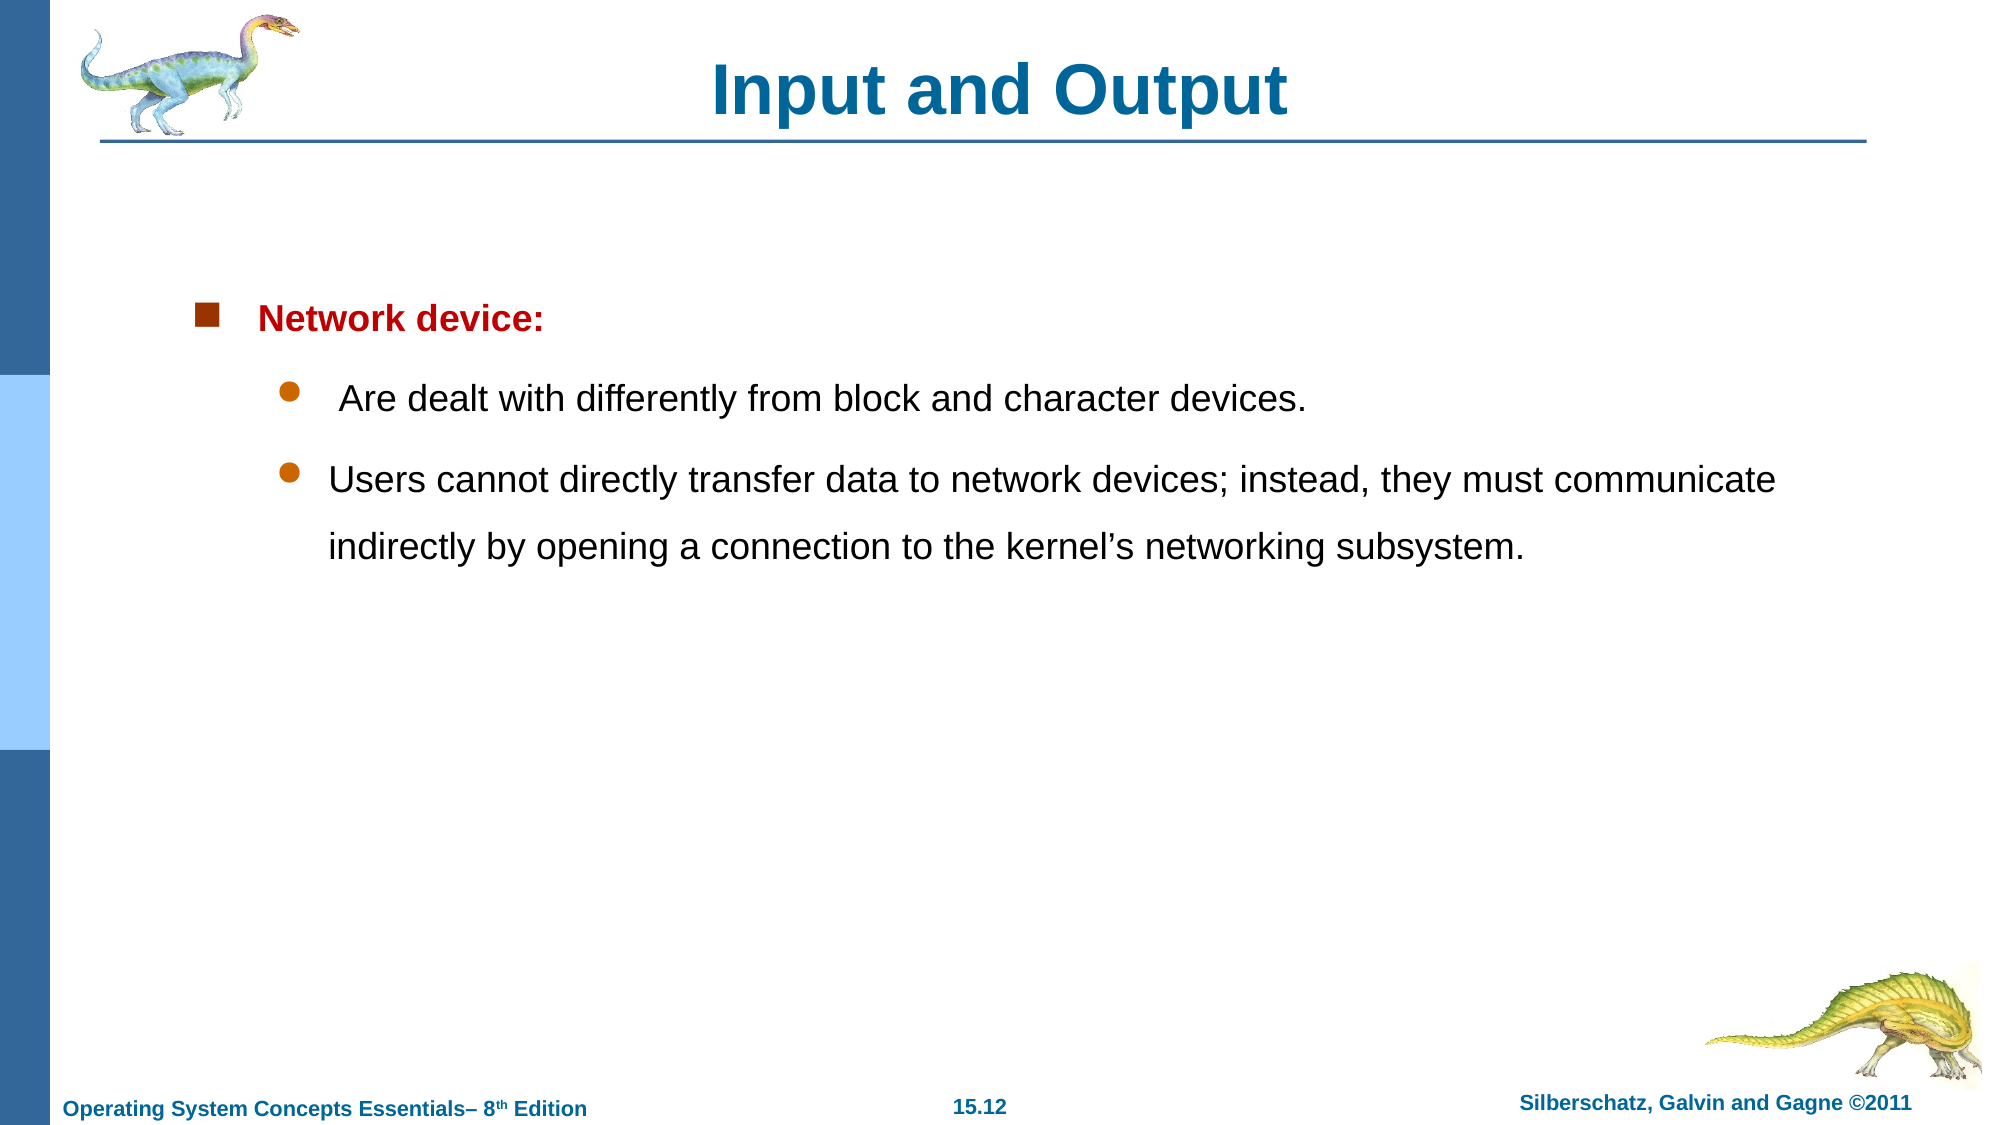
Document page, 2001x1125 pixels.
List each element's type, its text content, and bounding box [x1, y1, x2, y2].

list Network device: Are dealt with differently from block and character devices. Users cannot directly transfer data to network devices; instead, they must communicate indirectly by opening a connection to the kernel’s networking subsystem. [176, 202, 1860, 1007]
picture [1700, 959, 1982, 1090]
title Input and Output [99, 45, 1900, 141]
picture [62, 0, 324, 149]
